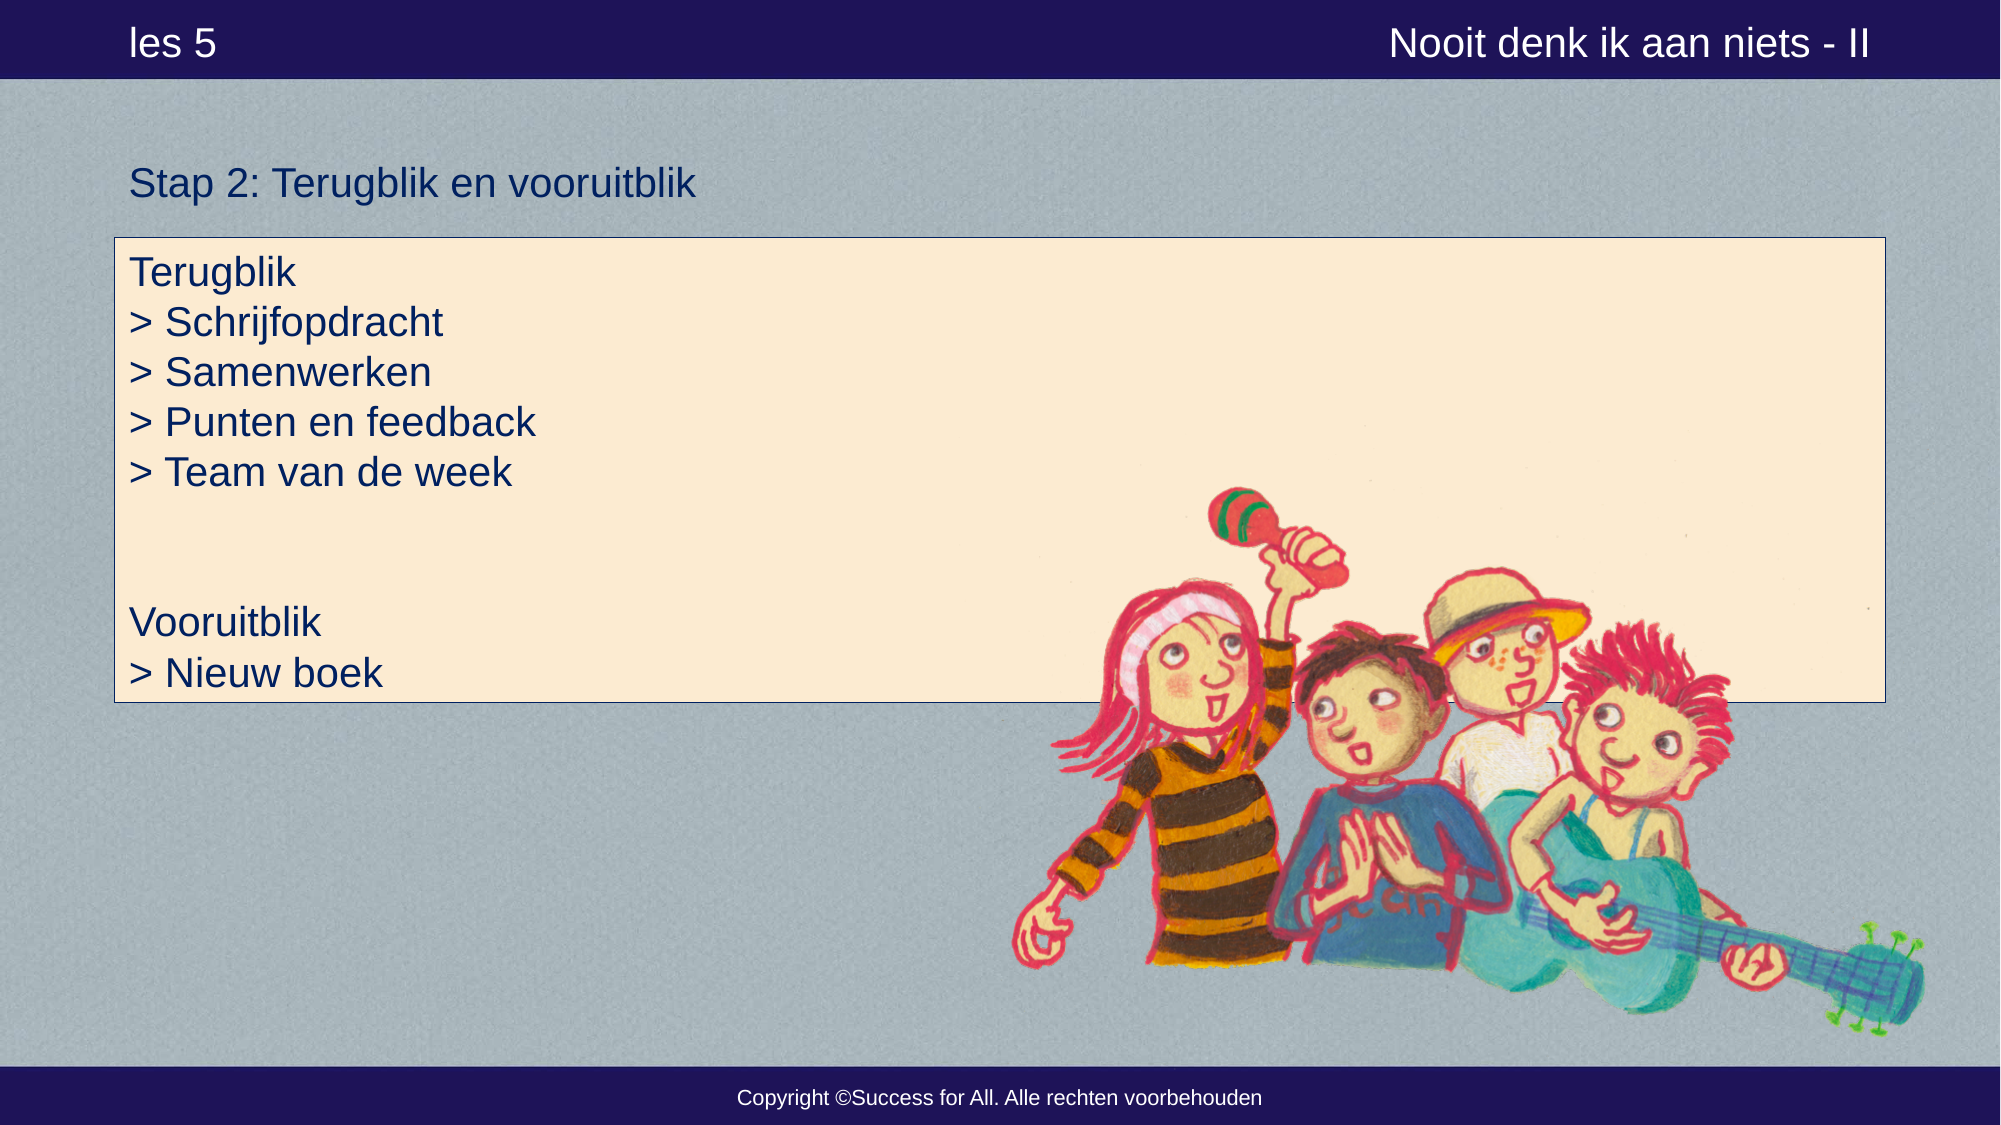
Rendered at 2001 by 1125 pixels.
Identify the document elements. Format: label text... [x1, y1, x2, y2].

text_box Terugblik > Schrijfopdracht > Samenwerken > Punten en feedback > Team van de week Vooruitblik > Nieuw boek [114, 237, 1886, 703]
picture [0, 0, 2001, 1125]
text_box les 5 [114, 8, 354, 73]
text_box Stap 2: Terugblik en vooruitblik [113, 148, 1635, 214]
text_box Copyright ©Success for All. Alle rechten voorbehouden [0, 1076, 2000, 1125]
text_box Nooit denk ik aan niets - II [999, 8, 1886, 73]
